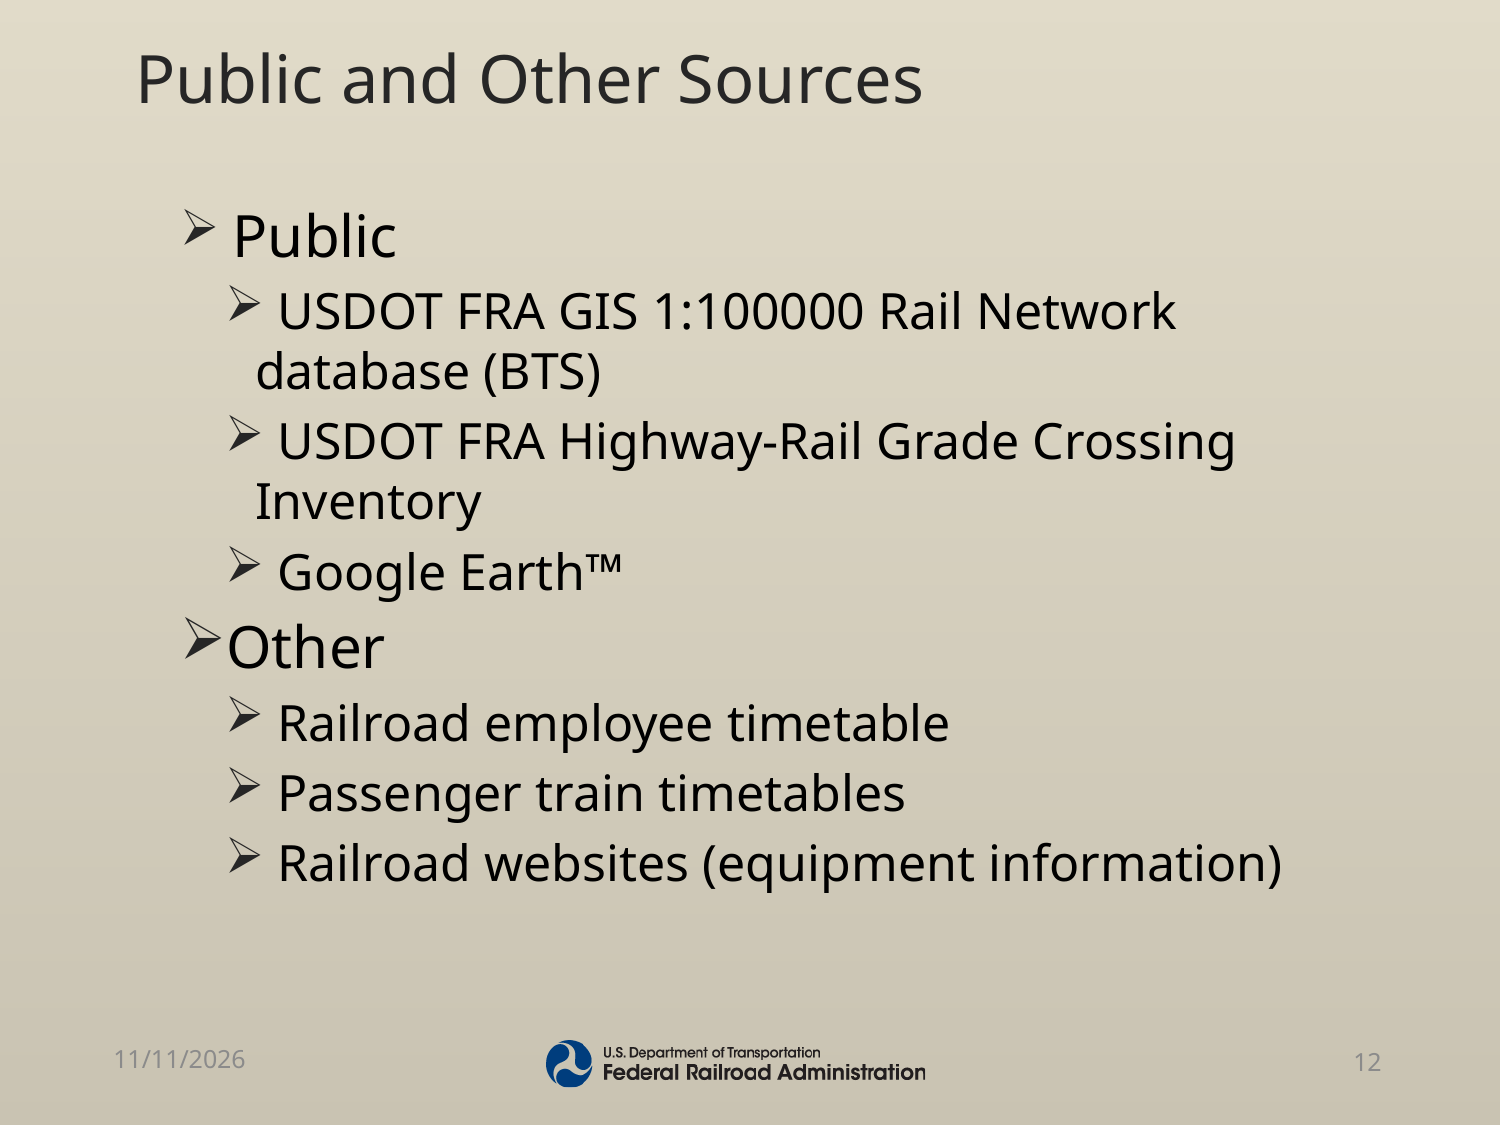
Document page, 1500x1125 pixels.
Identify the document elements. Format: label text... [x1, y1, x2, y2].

list Public USDOT FRA GIS 1:100000 Rail Network database (BTS) USDOT FRA Highway-Rail Grade Crossing Inventory Google Earth™ Other Railroad employee timetable Passenger train timetables Railroad websites (equipment information) [120, 191, 1380, 1010]
title Public and Other Sources [120, 20, 1380, 145]
picture [526, 1035, 926, 1088]
slide_number 12 [1059, 1033, 1397, 1094]
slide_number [98, 1030, 436, 1091]
